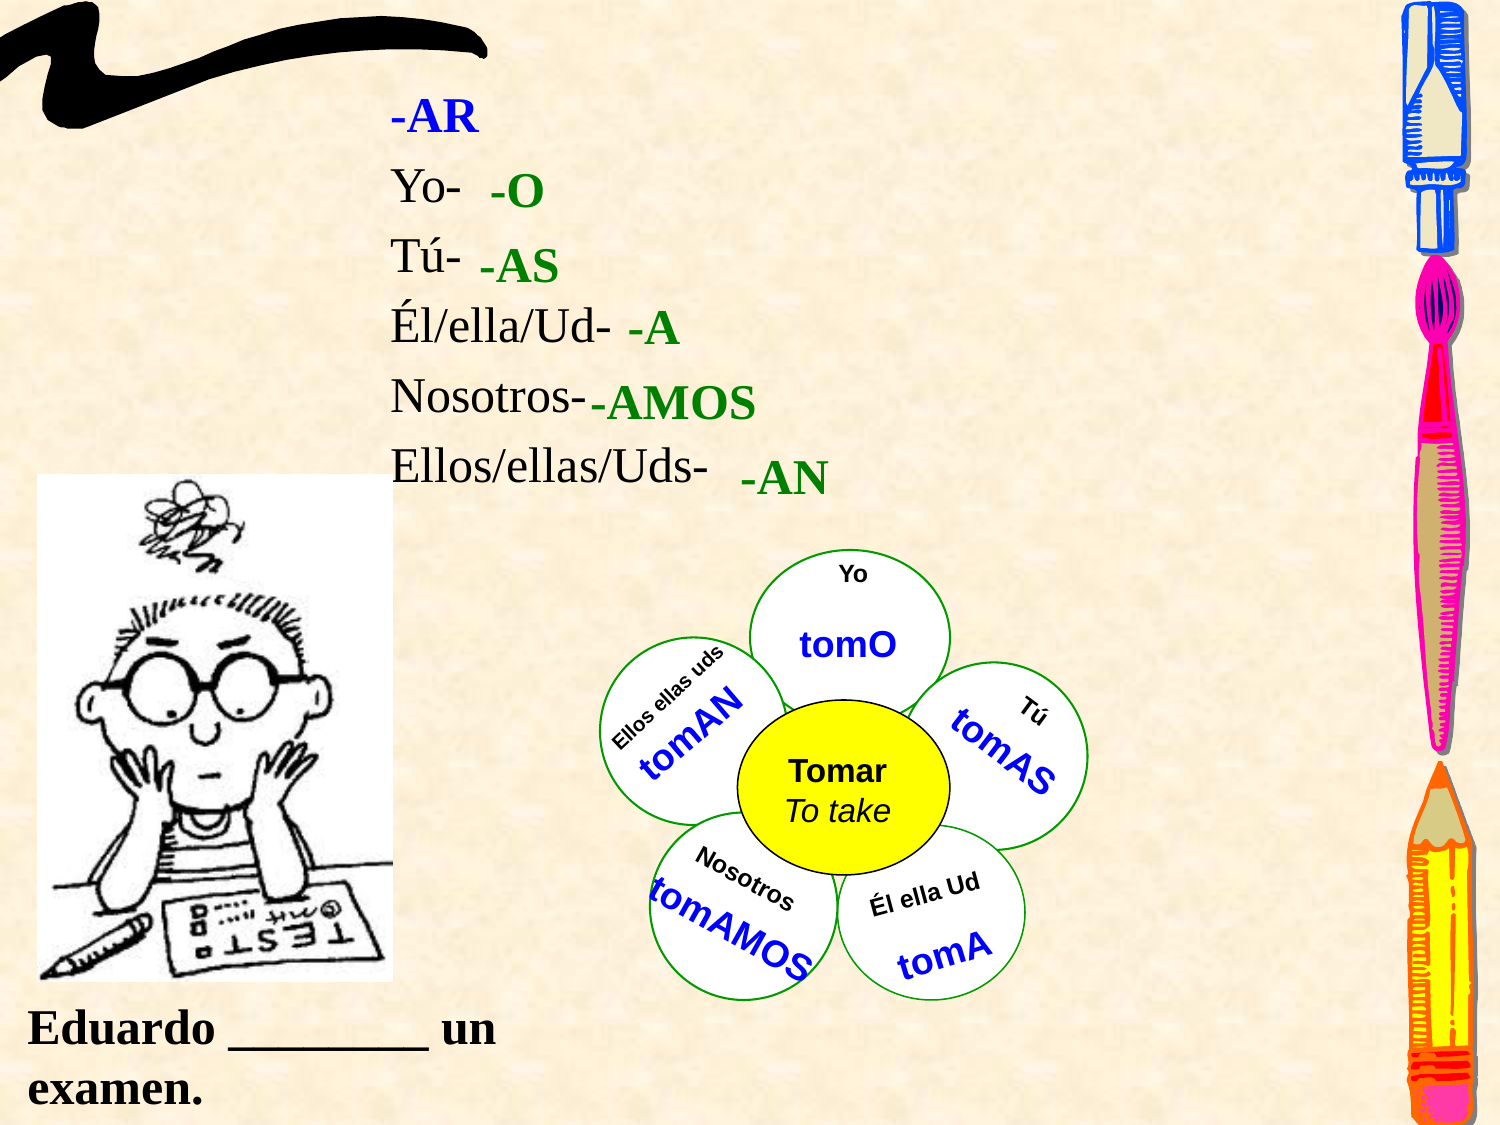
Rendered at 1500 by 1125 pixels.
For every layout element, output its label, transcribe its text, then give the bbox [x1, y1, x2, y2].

text_box -AMOS [575, 362, 772, 438]
text_box Yo [823, 549, 888, 595]
text_box Ellos ellas uds [590, 595, 773, 770]
text_box -O [474, 149, 561, 224]
text_box [908, 662, 1088, 850]
text_box [905, 965, 1007, 1000]
text_box tomO [784, 612, 913, 673]
text_box [837, 825, 1026, 992]
text_box [820, 910, 838, 947]
text_box Nosotros [676, 825, 841, 942]
text_box -AS [464, 224, 575, 300]
text_box [650, 917, 784, 1000]
text_box [752, 699, 950, 875]
text_box Él ella Ud [849, 850, 1010, 934]
text_box [600, 637, 699, 730]
text_box [737, 746, 750, 829]
text_box [750, 553, 951, 713]
text_box -A [612, 287, 696, 362]
list -AR Yo- Tú- Él/ella/Ud- Nosotros- Ellos/ellas/Uds- [375, 75, 1275, 563]
text_box tomAN [611, 660, 767, 805]
picture [0, 0, 1500, 1125]
text_box Tomar To take [750, 742, 925, 837]
text_box [665, 812, 838, 902]
text_box tomAMOS [625, 849, 839, 1006]
text_box Tú [999, 674, 1075, 746]
text_box Eduardo ________ un examen. [12, 987, 575, 1123]
text_box tomAS [927, 680, 1084, 820]
text_box -AN [725, 437, 844, 513]
text_box tomA [875, 905, 1013, 1000]
text_box [603, 652, 786, 826]
